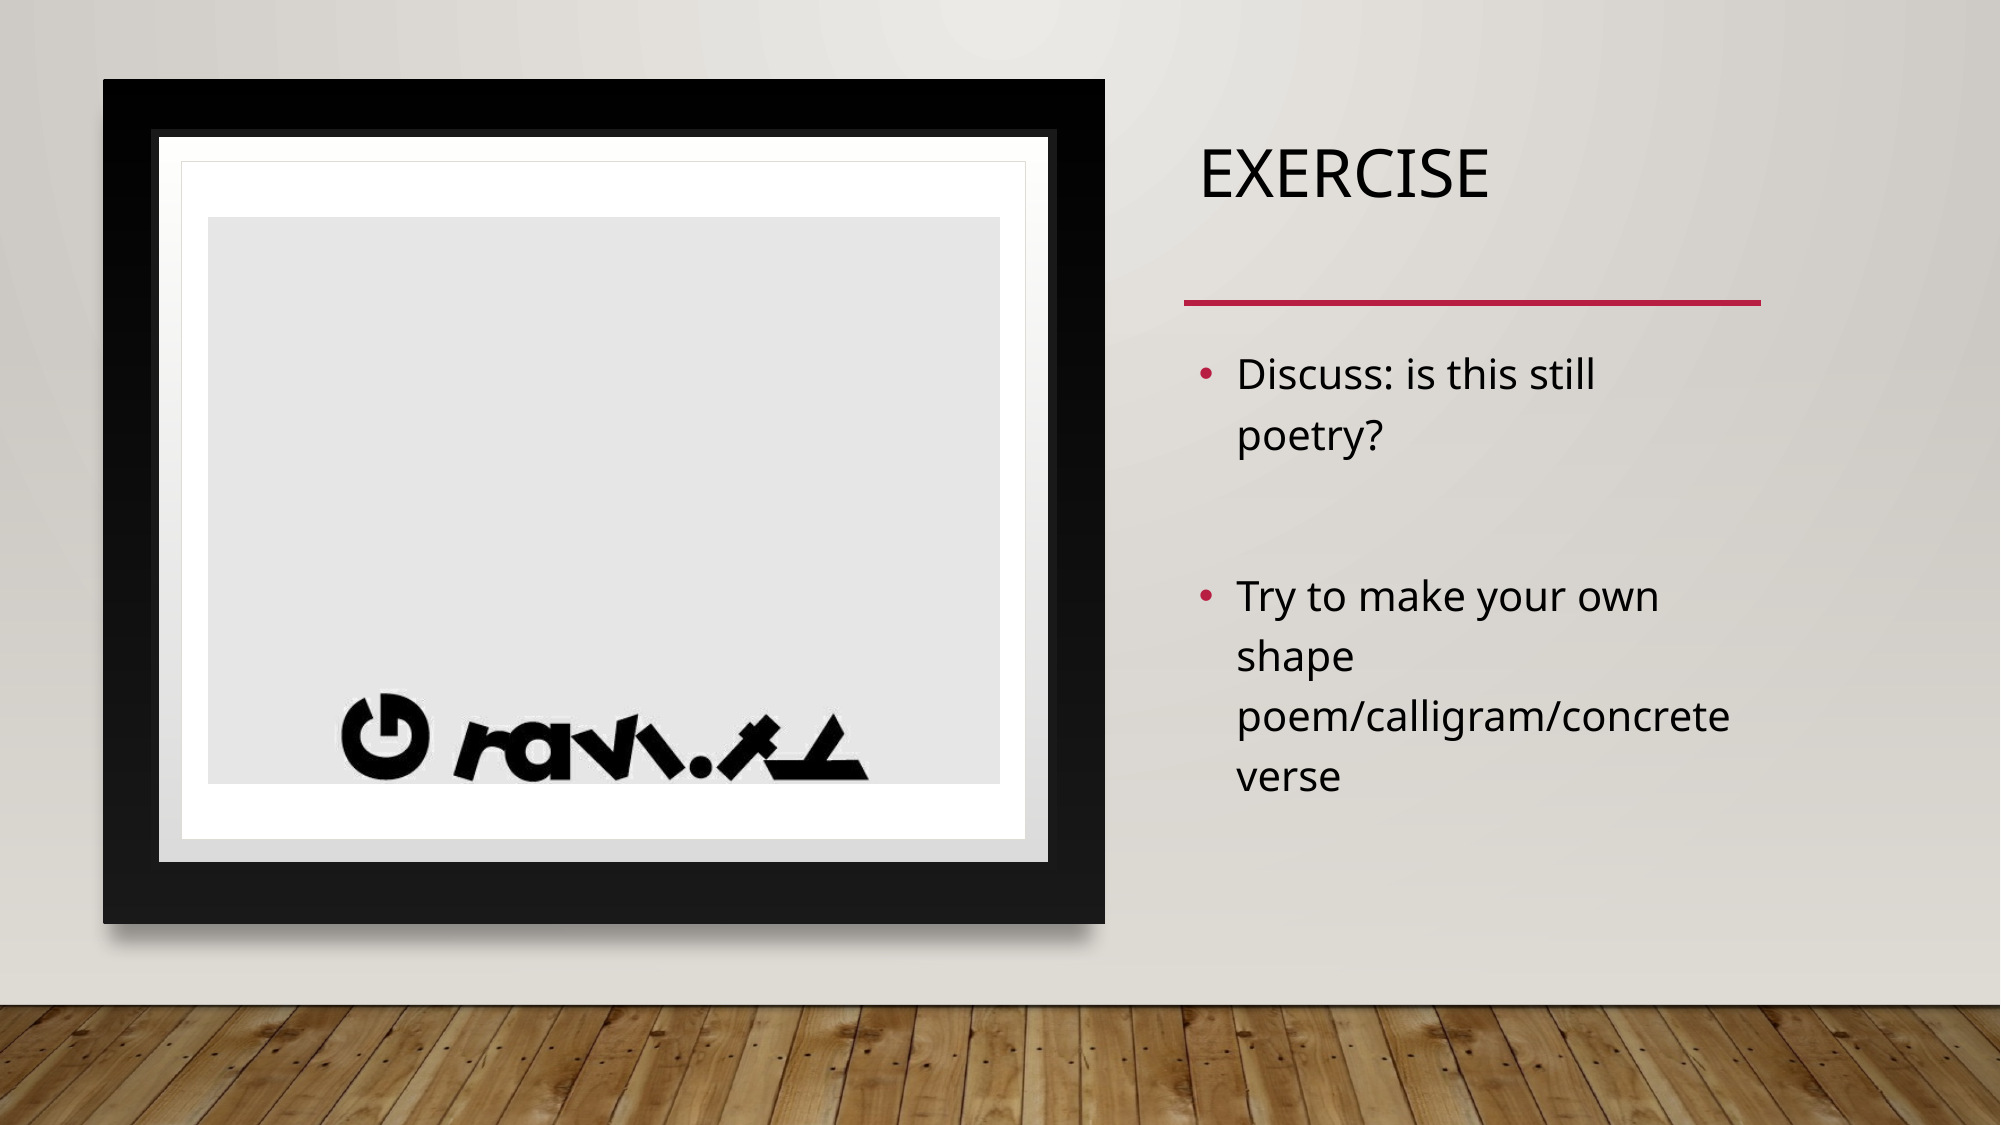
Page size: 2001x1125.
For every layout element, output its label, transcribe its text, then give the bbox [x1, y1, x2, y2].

picture [0, 1006, 2000, 1125]
text_box [0, 330, 2000, 1004]
picture [208, 216, 1001, 784]
title Exercise [1184, 131, 1762, 302]
list Discuss: is this still poetry? Try to make your own shape poem/calligram/concrete verse [1184, 330, 1762, 897]
text_box [0, 0, 2000, 330]
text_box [103, 78, 1106, 924]
